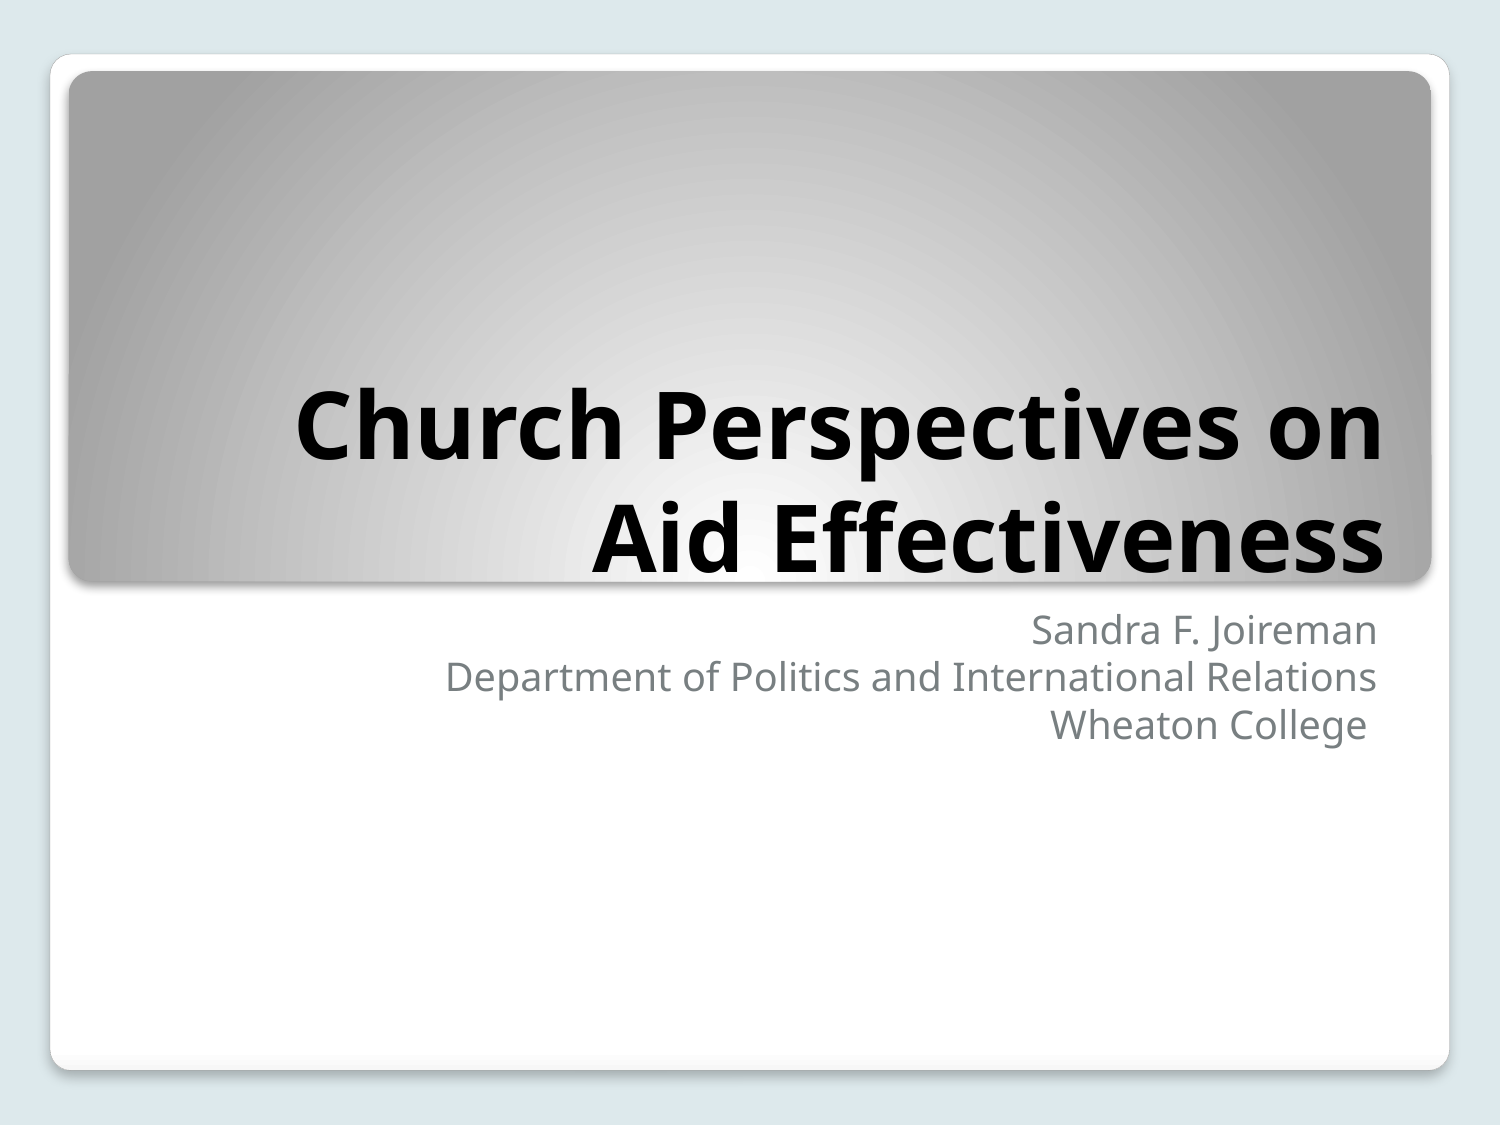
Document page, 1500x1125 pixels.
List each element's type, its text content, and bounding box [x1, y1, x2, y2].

title Church Perspectives on Aid Effectiveness [118, 298, 1394, 599]
subtitle Sandra F. Joireman Department of Politics and International Relations Wheaton College [118, 604, 1394, 755]
